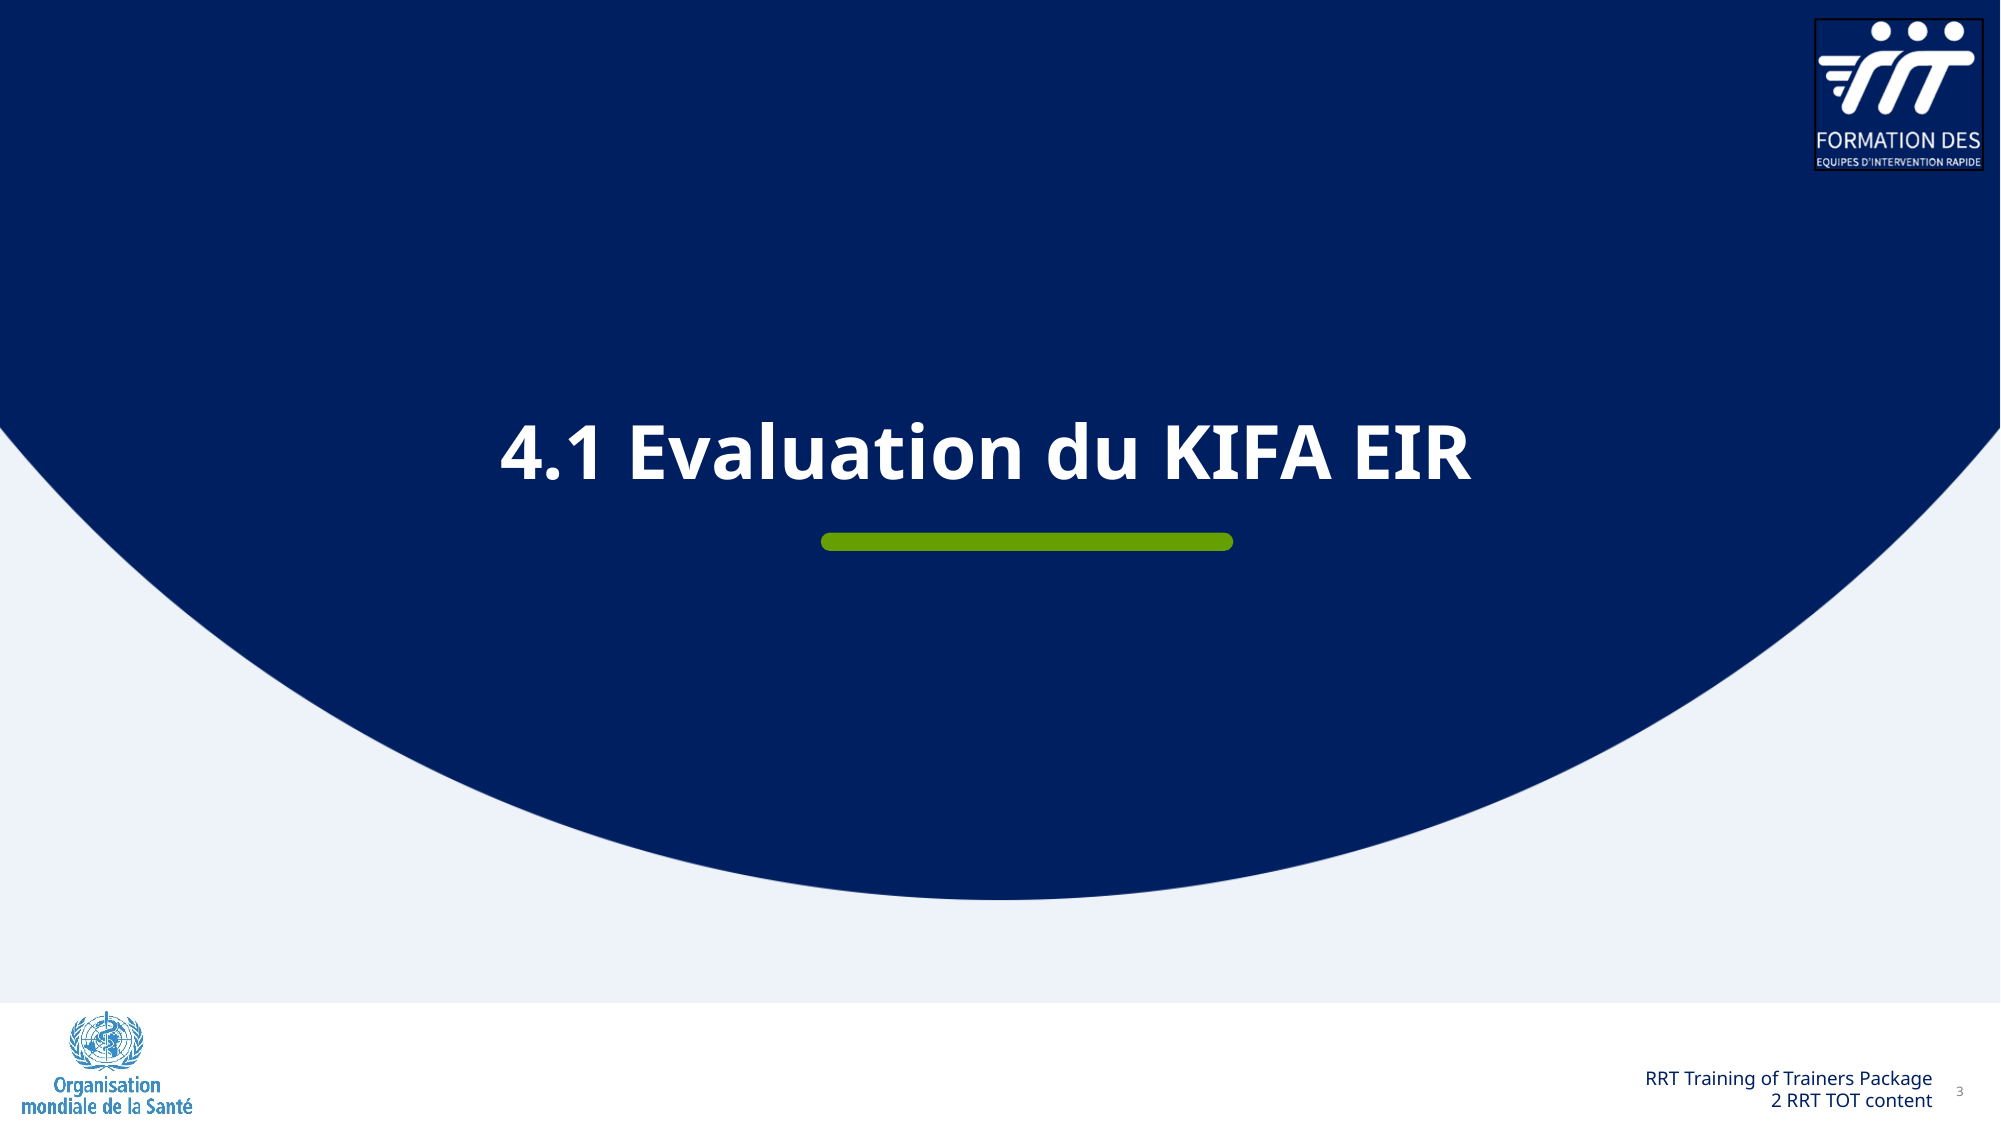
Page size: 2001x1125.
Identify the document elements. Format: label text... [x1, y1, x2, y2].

picture [20, 1009, 193, 1115]
picture [0, 0, 2001, 1003]
list 4.1 Evaluation du KIFA EIR [407, 301, 1565, 609]
